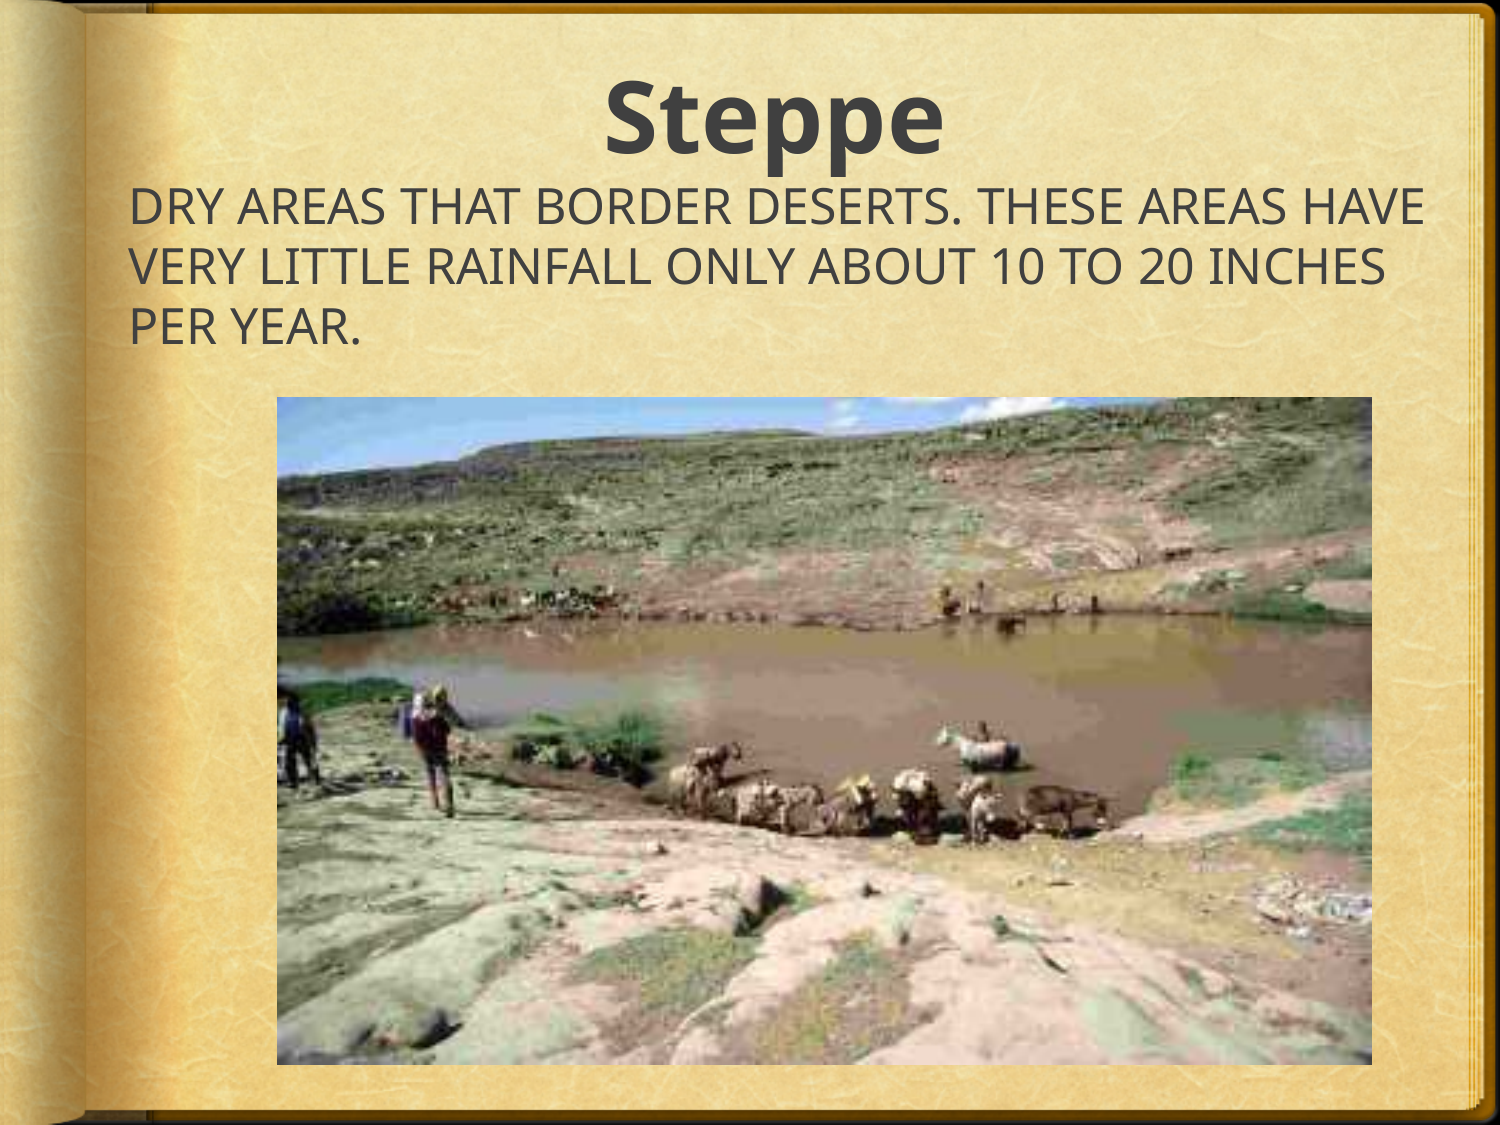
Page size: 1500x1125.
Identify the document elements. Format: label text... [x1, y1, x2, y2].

list DRY AREAS THAT BORDER DESERTS. THESE AREAS HAVE VERY LITTLE RAINFALL ONLY ABOUT 10 TO 20 INCHES PER YEAR. [113, 166, 1444, 398]
title Steppe [178, 34, 1372, 166]
picture [0, 0, 1500, 1125]
